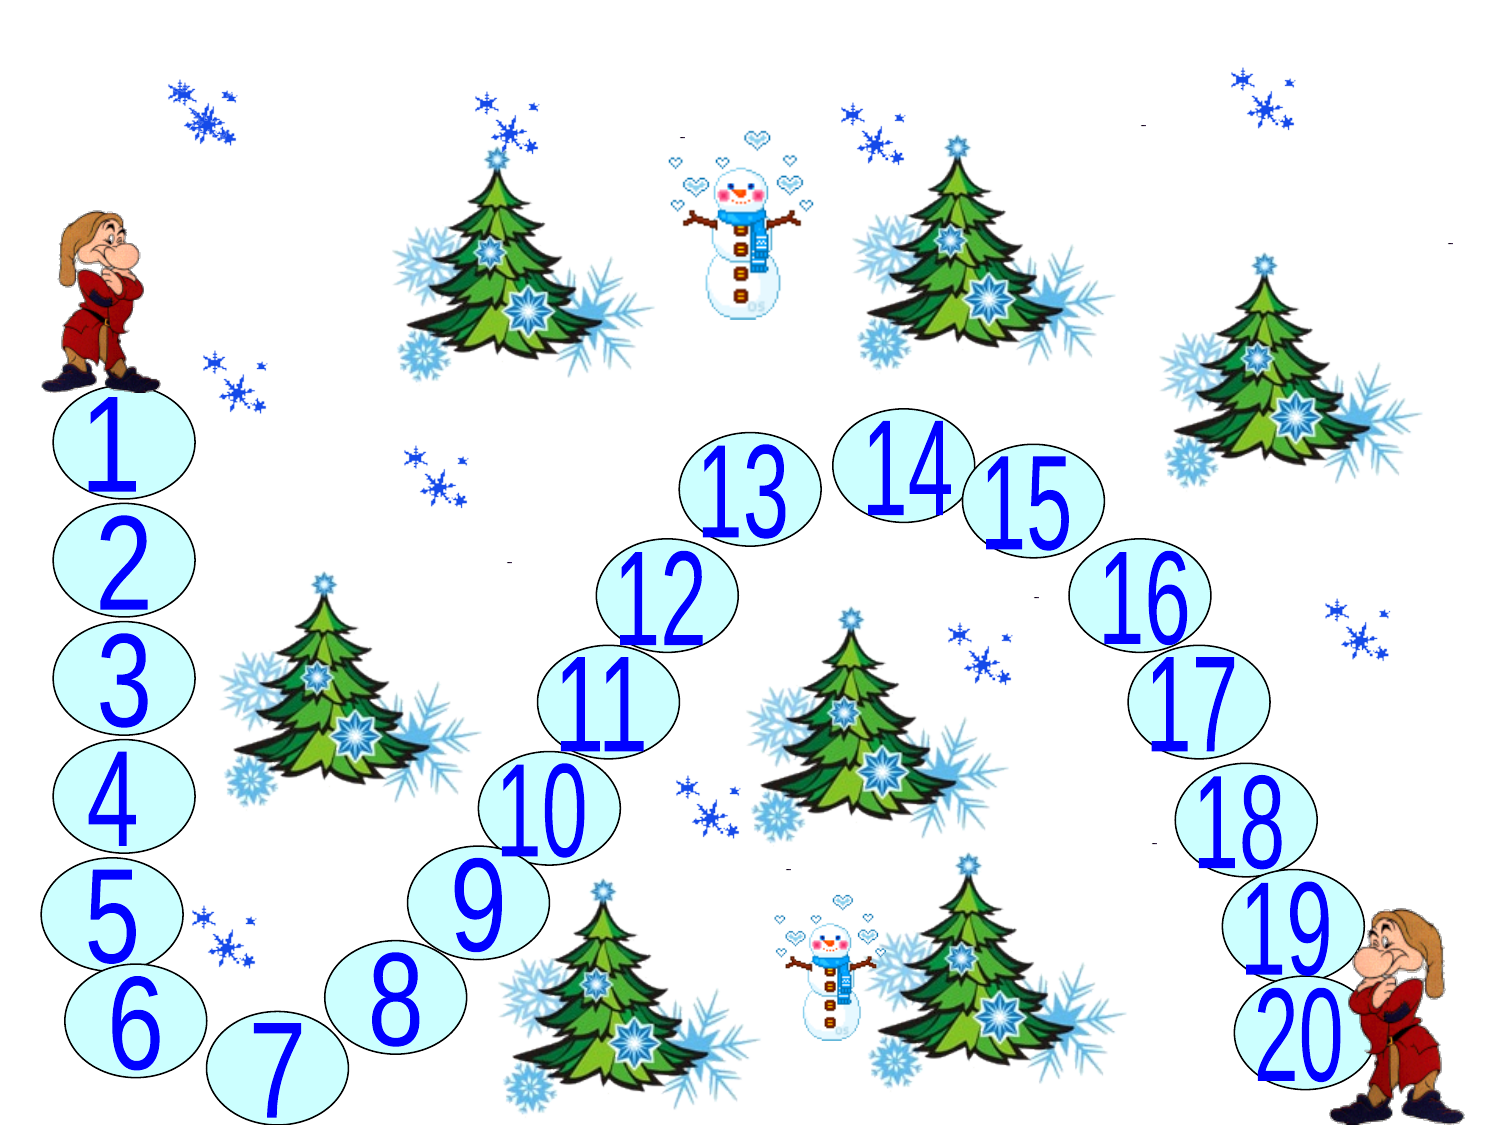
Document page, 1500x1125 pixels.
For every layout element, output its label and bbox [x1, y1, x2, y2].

text_box [324, 940, 467, 1055]
text_box [1234, 976, 1323, 1090]
picture [182, 904, 301, 1023]
text_box [90, 396, 189, 499]
text_box [53, 402, 135, 492]
picture [1222, 66, 1340, 184]
text_box [53, 503, 196, 617]
picture [1328, 904, 1466, 1125]
picture [832, 101, 1453, 525]
picture [371, 89, 816, 419]
picture [1316, 597, 1435, 716]
text_box [1175, 763, 1318, 877]
text_box [206, 1015, 349, 1125]
text_box [512, 765, 537, 856]
text_box [53, 739, 193, 854]
picture [198, 443, 513, 844]
picture [194, 349, 313, 468]
text_box [64, 964, 206, 1078]
text_box [53, 621, 193, 736]
text_box [517, 751, 621, 866]
picture [159, 77, 282, 200]
text_box [679, 432, 822, 547]
picture [478, 597, 1157, 1125]
text_box [962, 444, 1105, 558]
text_box [537, 645, 680, 759]
text_box [1128, 645, 1271, 759]
text_box [502, 852, 519, 856]
text_box [1222, 869, 1359, 981]
text_box [596, 538, 739, 653]
text_box [41, 857, 182, 971]
picture [40, 207, 163, 393]
text_box [407, 853, 534, 960]
text_box [1069, 538, 1211, 653]
text_box [832, 416, 975, 523]
